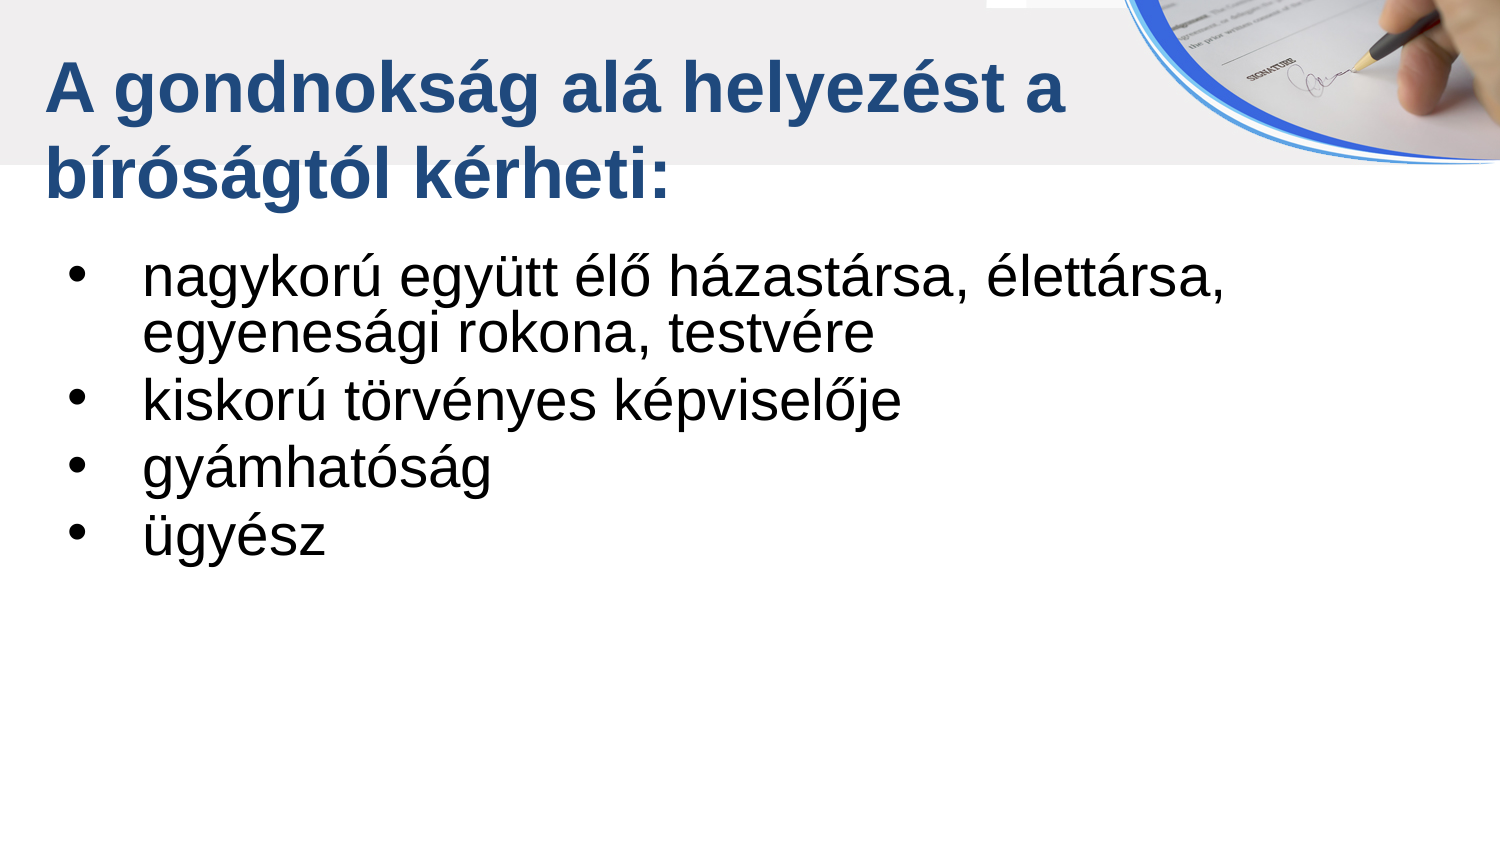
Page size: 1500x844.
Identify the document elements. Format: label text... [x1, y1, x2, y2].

picture [0, 0, 1500, 844]
list A gondnokság alá helyezést a bíróságtól kérheti: [29, 32, 1152, 221]
list nagykorú együtt élő házastársa, élettársa, egyenesági rokona, testvére kiskorú törvényes képviselője gyámhatóság ügyész [53, 244, 1436, 812]
